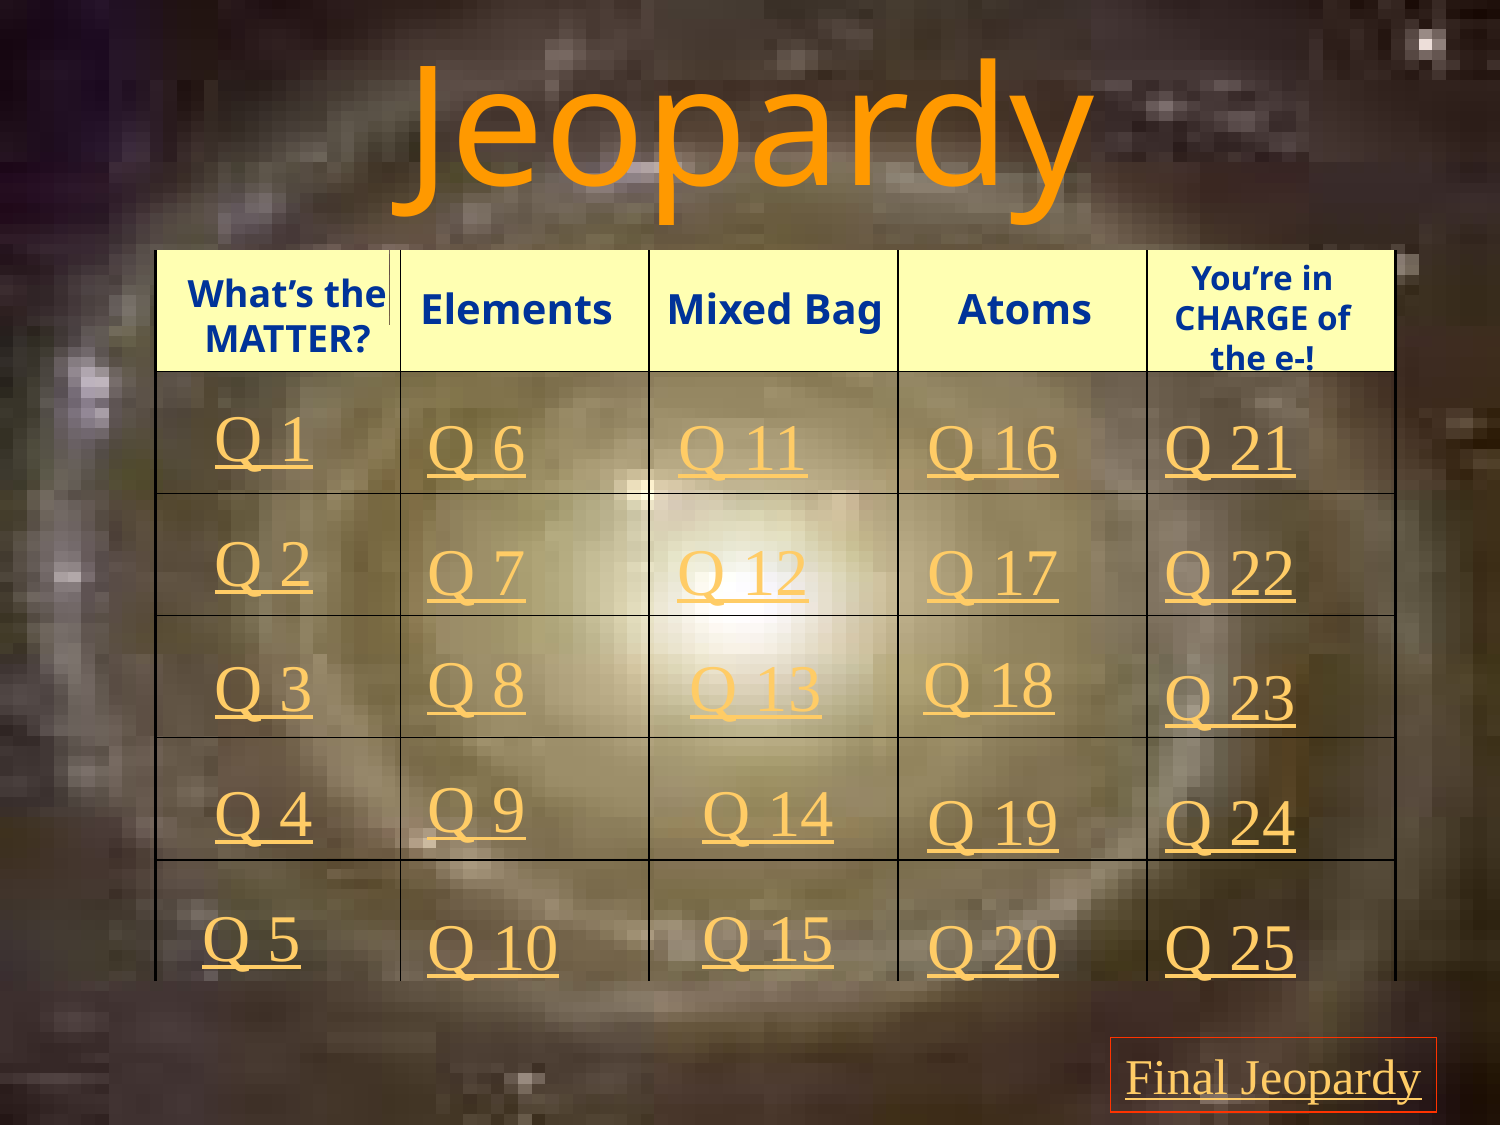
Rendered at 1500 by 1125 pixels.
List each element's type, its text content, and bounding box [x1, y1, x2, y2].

text_box Final Jeopardy [1110, 1037, 1437, 1113]
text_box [139, 249, 1412, 1010]
picture [0, 0, 1500, 1125]
title Jeopardy [112, 24, 1388, 213]
